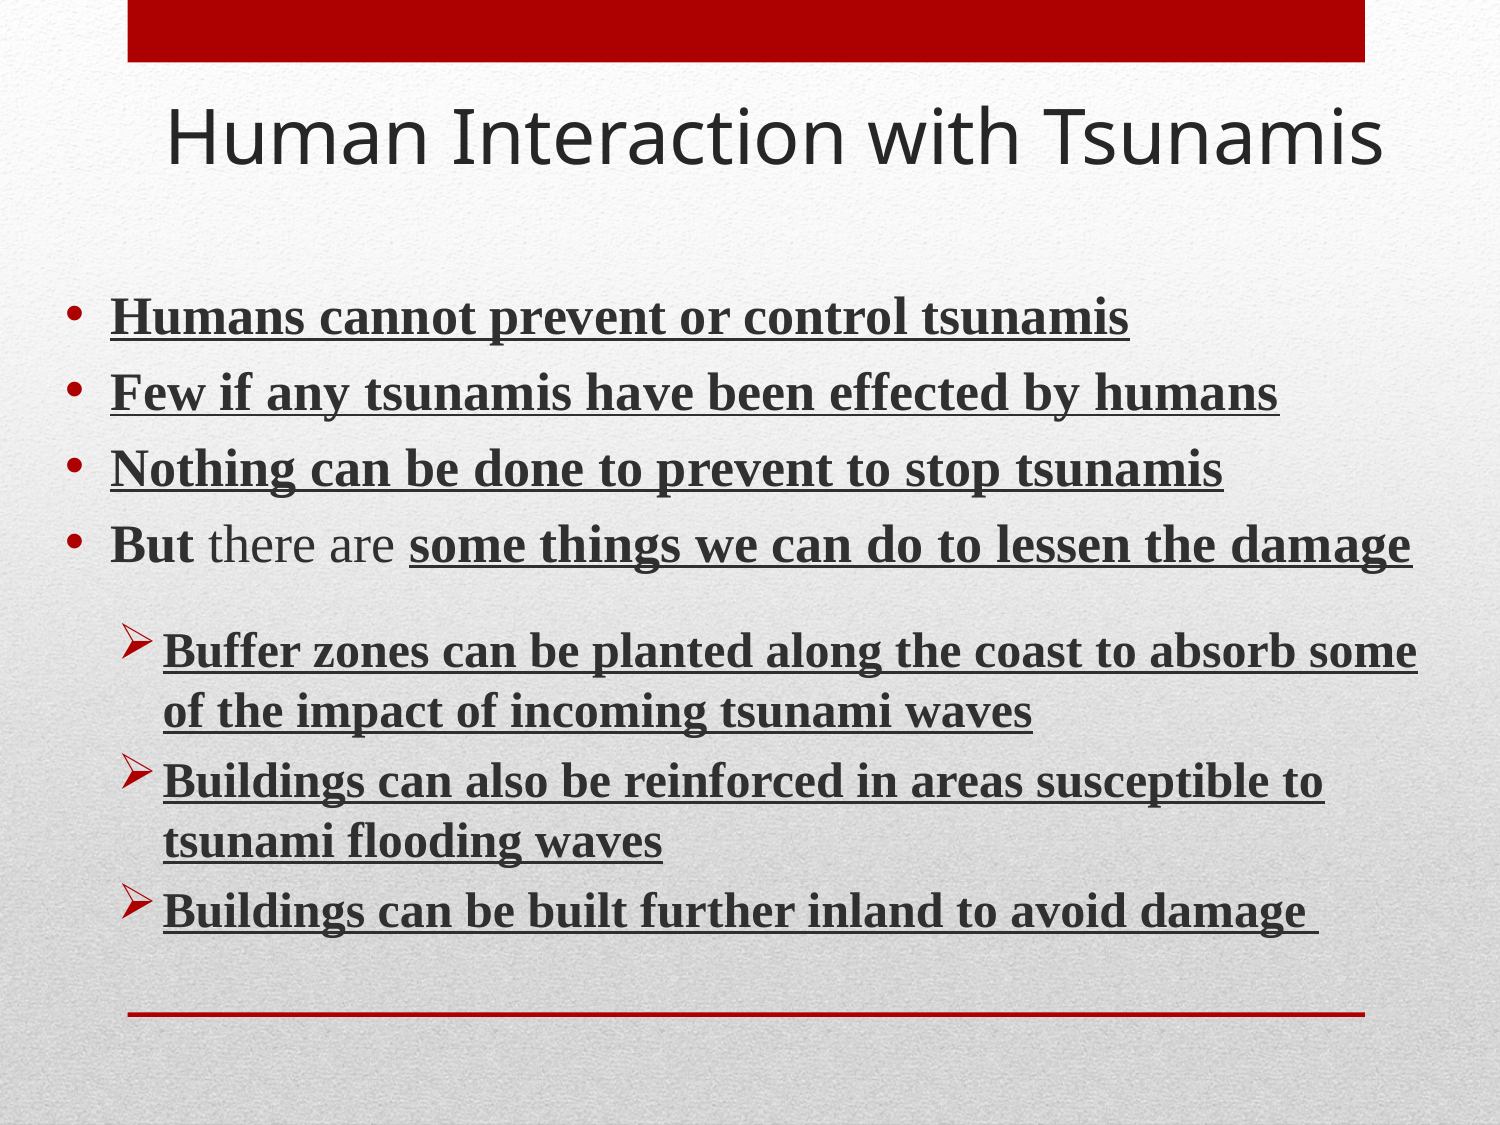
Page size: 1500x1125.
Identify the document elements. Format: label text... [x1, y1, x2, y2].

list Humans cannot prevent or control tsunamis Few if any tsunamis have been effected by humans Nothing can be done to prevent to stop tsunamis But there are some things we can do to lessen the damage Buffer zones can be planted along the coast to absorb some of the impact of incoming tsunami waves Buildings can also be reinforced in areas susceptible to tsunami flooding waves Buildings can be built further inland to avoid damage [50, 187, 1463, 1031]
title Human Interaction with Tsunamis [99, 0, 1450, 188]
